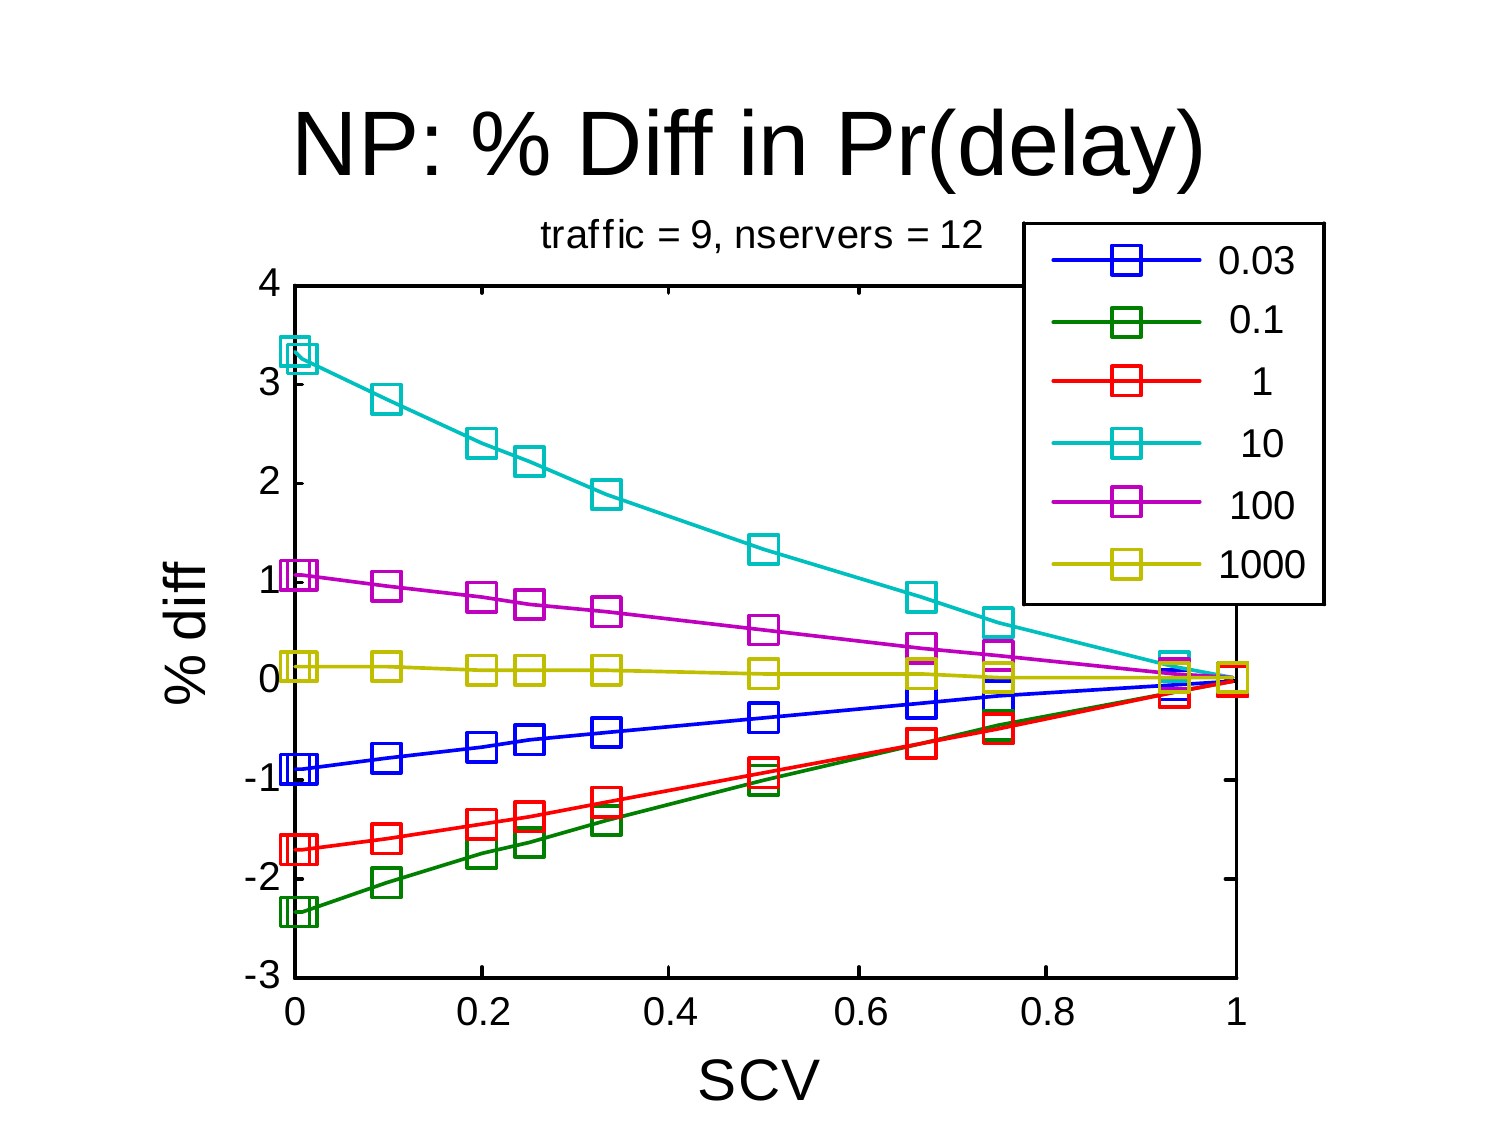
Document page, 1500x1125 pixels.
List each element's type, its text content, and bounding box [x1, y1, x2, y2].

title NP: % Diff in Pr(delay) [74, 44, 1426, 233]
picture [137, 212, 1351, 1122]
